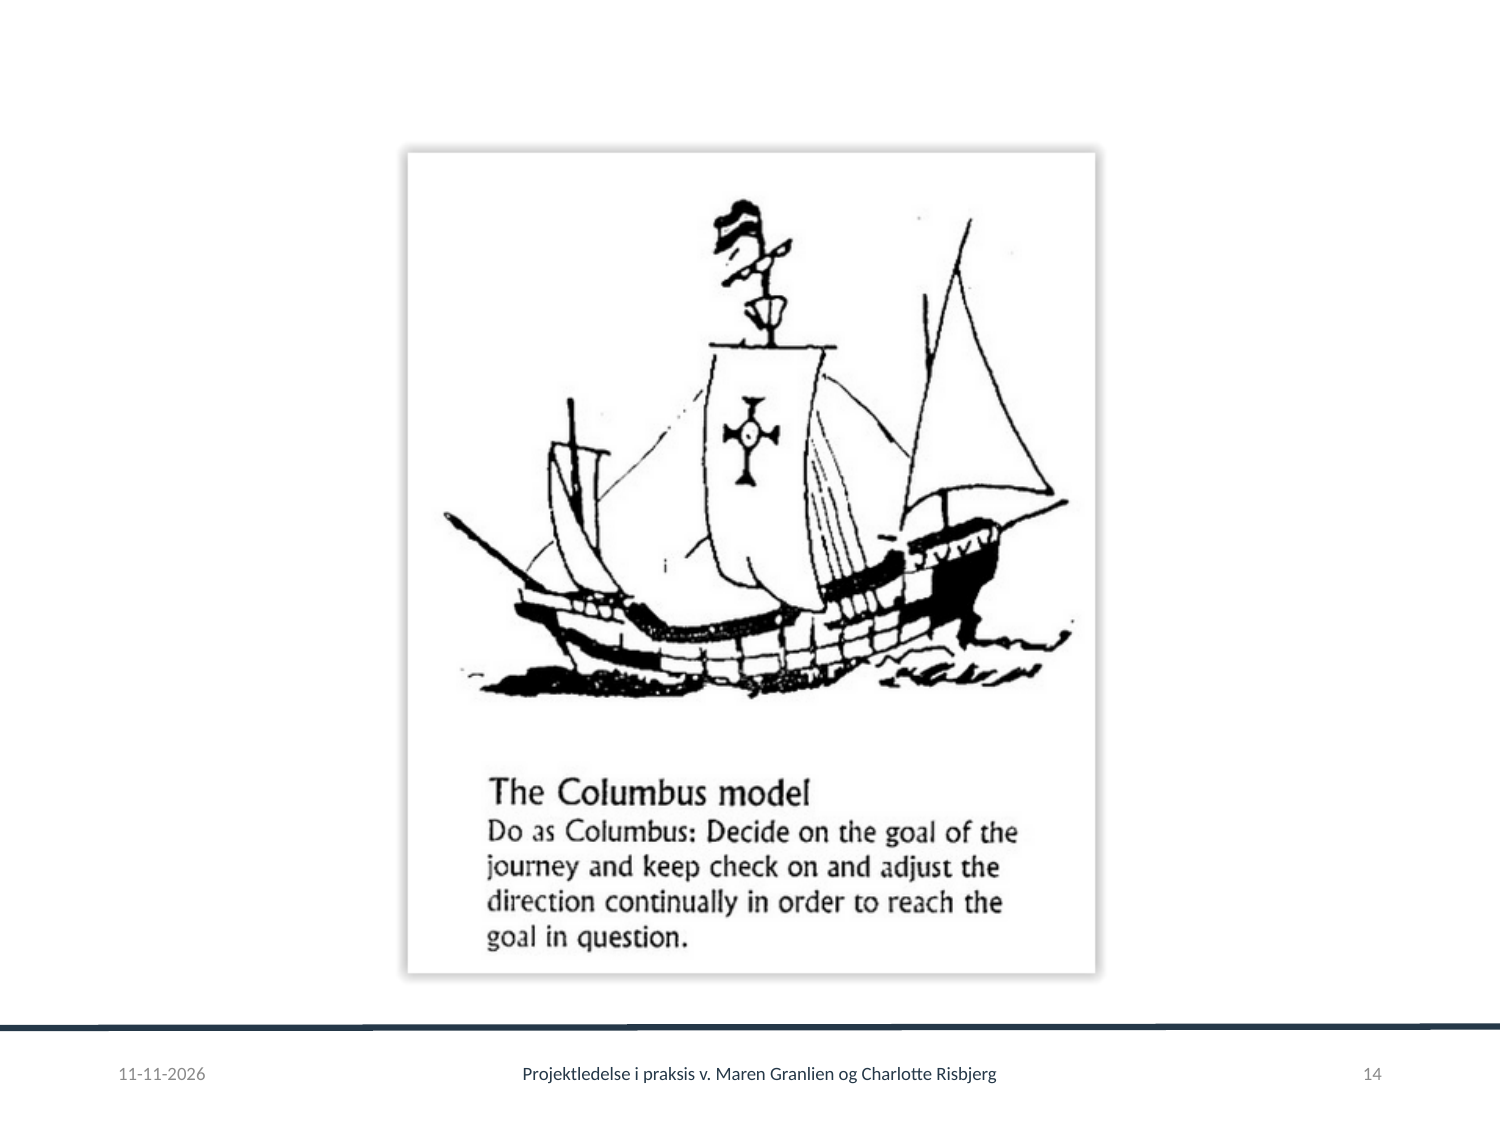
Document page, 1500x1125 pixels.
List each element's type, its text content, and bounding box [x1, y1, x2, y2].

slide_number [103, 1042, 252, 1103]
slide_number 14 [1281, 1042, 1397, 1103]
picture [394, 139, 1108, 986]
footer Projektledelse i praksis v. Maren Granlien og Charlotte Risbjerg [265, 1042, 1254, 1103]
